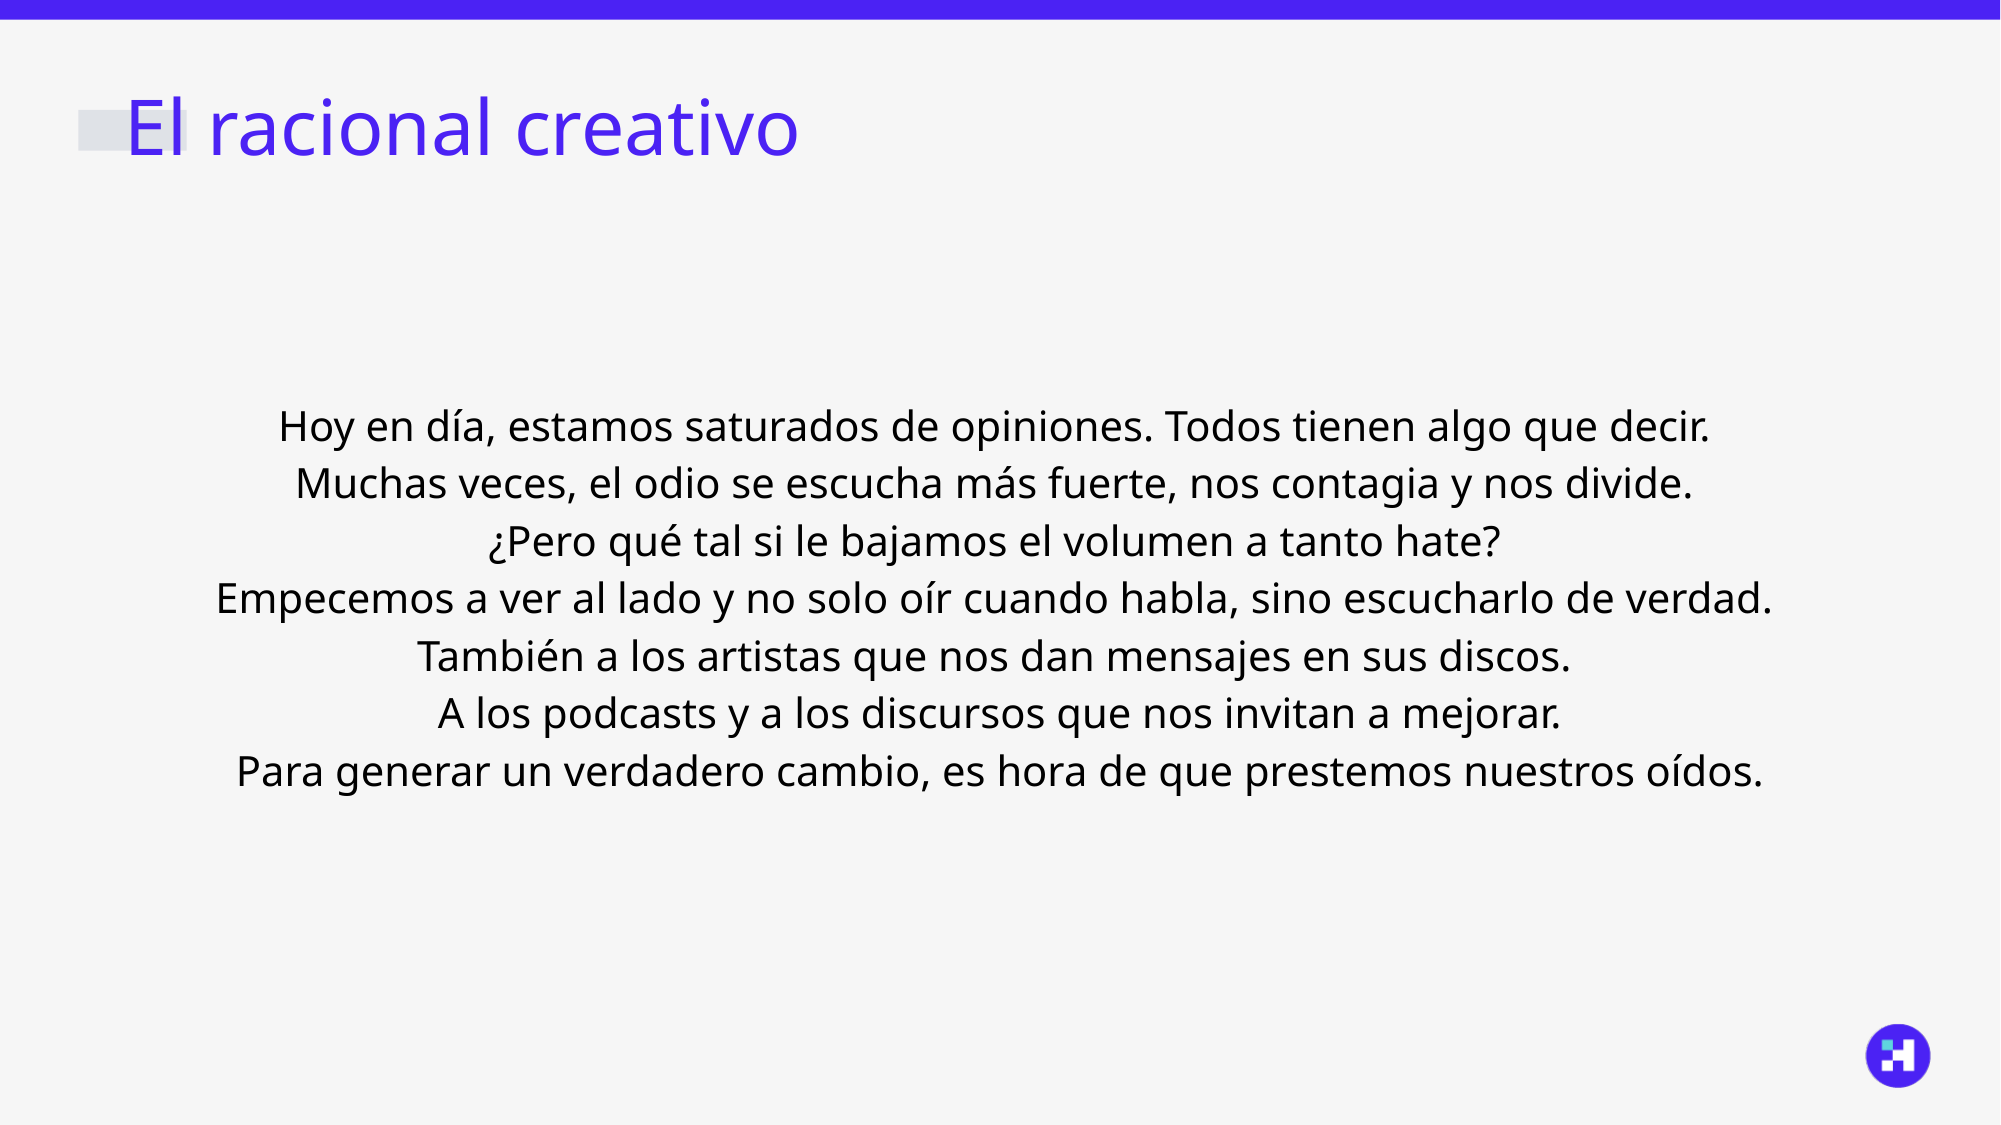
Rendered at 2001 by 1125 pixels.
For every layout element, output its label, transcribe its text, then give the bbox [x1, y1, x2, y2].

list Hoy en día, estamos saturados de opiniones. Todos tienen algo que decir. Muchas veces, el odio se escucha más fuerte, nos contagia y nos divide. ¿Pero qué tal si le bajamos el volumen a tanto hate? Empecemos a ver al lado y no solo oír cuando habla, sino escucharlo de verdad. También a los artistas que nos dan mensajes en sus discos. A los podcasts y a los discursos que nos invitan a mejorar. Para generar un verdadero cambio, es hora de que prestemos nuestros oídos. [114, 382, 1885, 873]
picture [1853, 1015, 1940, 1095]
title El racional creativo [104, 60, 1379, 200]
